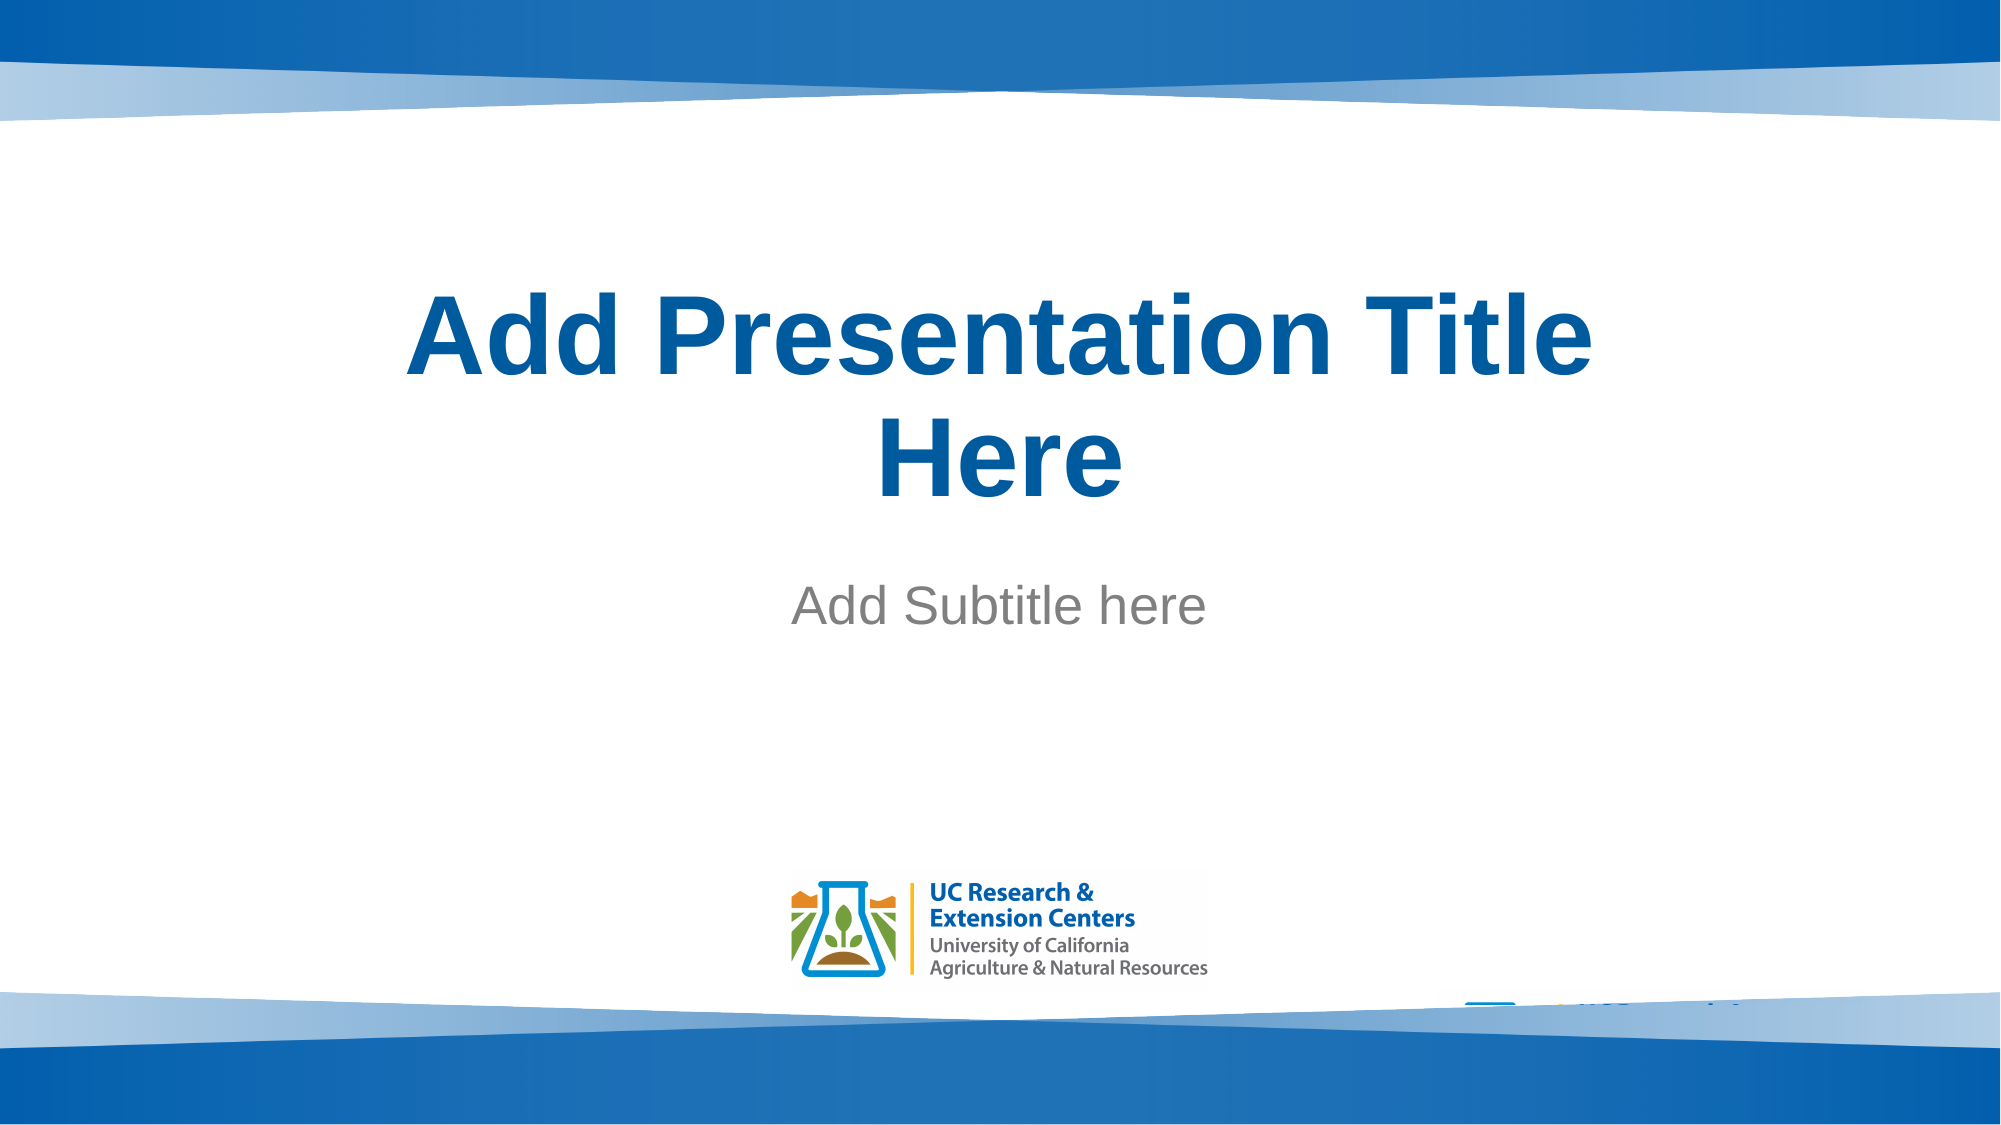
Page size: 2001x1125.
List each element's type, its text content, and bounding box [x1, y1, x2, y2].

picture [0, 868, 2001, 1125]
picture [0, 0, 2001, 143]
title Add Presentation Title Here [249, 136, 1750, 529]
subtitle Add Subtitle here [249, 569, 1750, 842]
